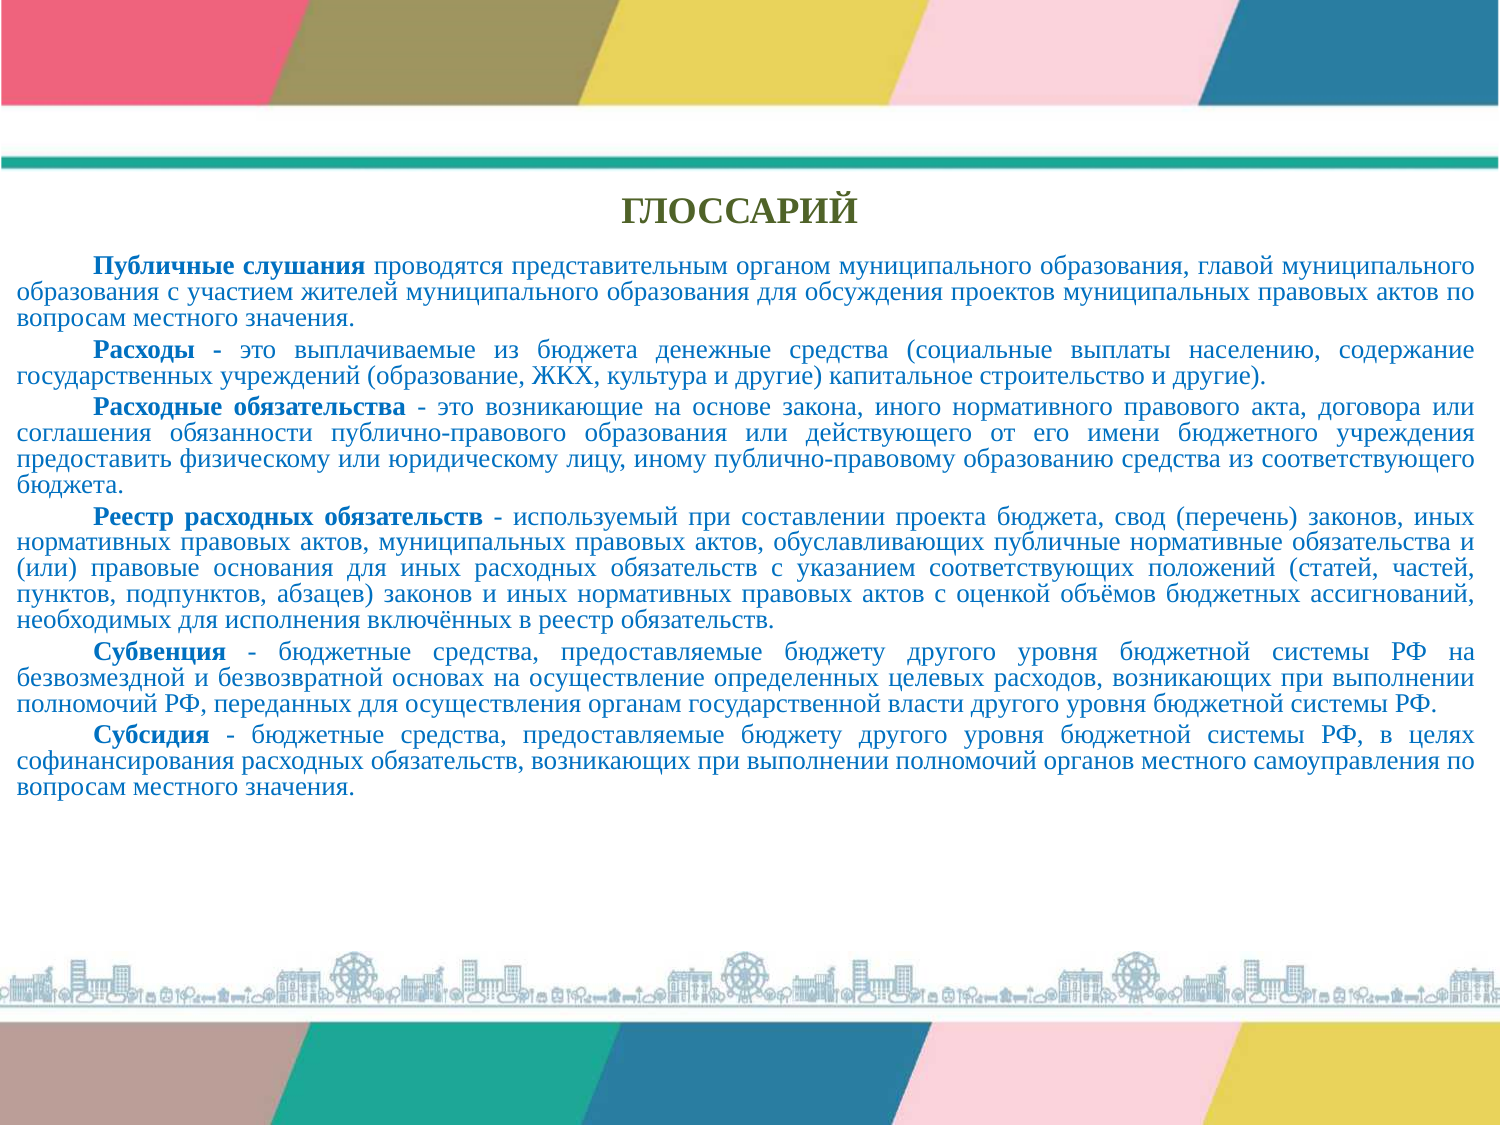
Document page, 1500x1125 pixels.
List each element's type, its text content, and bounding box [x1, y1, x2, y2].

list Публичные слушания проводятся представительным органом муниципального образования, главой муниципального образования с участием жителей муниципального образования для обсуждения проектов муниципальных правовых актов по вопросам местного значения. Расходы - это выплачиваемые из бюджета денежные средства (социальные выплаты населению, содержание государственных учреждений (образование, ЖКХ, культура и другие) капитальное строительство и другие). Расходные обязательства - это возникающие на основе закона, иного нормативного правового акта, договора или соглашения обязанности публично-правового образования или действующего от его имени бюджетного учреждения предоставить физическому или юридическому лицу, иному публично-правовому образованию средства из соответствующего бюджета. Реестр расходных обязательств - используемый при составлении проекта бюджета, свод (перечень) законов, иных нормативных правовых актов, муниципальных правовых актов, обуславливающих публичные нормативные обязательства и (или) правовые основания для иных расходных обязательств с указанием соответствующих положений (статей, частей, пунктов, подпунктов, абзацев) законов и иных нормативных правовых актов с оценкой объёмов бюджетных ассигнований, необходимых для исполнения включённых в реестр обязательств. Субвенция - бюджетные средства, предоставляемые бюджету другого уровня бюджетной системы РФ на безвозмездной и безвозвратной основах на осуществление определенных целевых расходов, возникающих при выполнении полномочий РФ, переданных для осуществления органам государственной власти другого уровня бюджетной системы РФ. Субсидия - бюджетные средства, предоставляемые бюджету другого уровня бюджетной системы РФ, в целях софинансирования расходных обязательств, возникающих при выполнении полномочий органов местного самоуправления по вопросам местного значения. [0, 246, 1490, 950]
picture [0, 951, 1500, 1125]
picture [0, 0, 1500, 172]
text_box ГЛОССАРИЙ [102, 180, 1378, 246]
